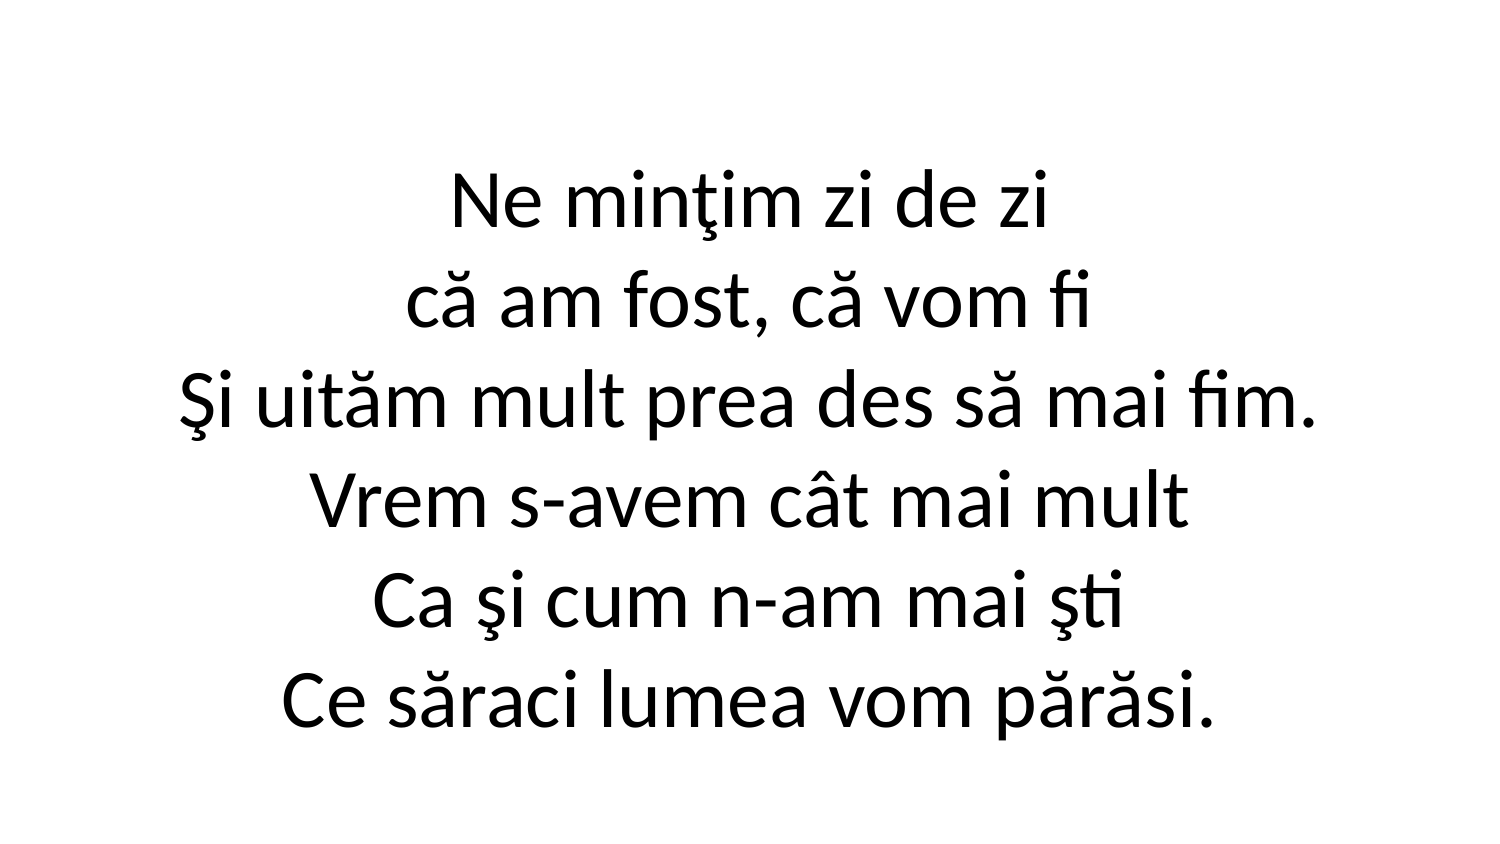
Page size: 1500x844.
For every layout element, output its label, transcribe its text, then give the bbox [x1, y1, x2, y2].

text_box Ne minţim zi de zi că am fost, că vom fi Şi uităm mult prea des să mai fim. Vrem s-avem cât mai mult Ca şi cum n-am mai şti Ce săraci lumea vom părăsi. [163, 92, 1336, 752]
